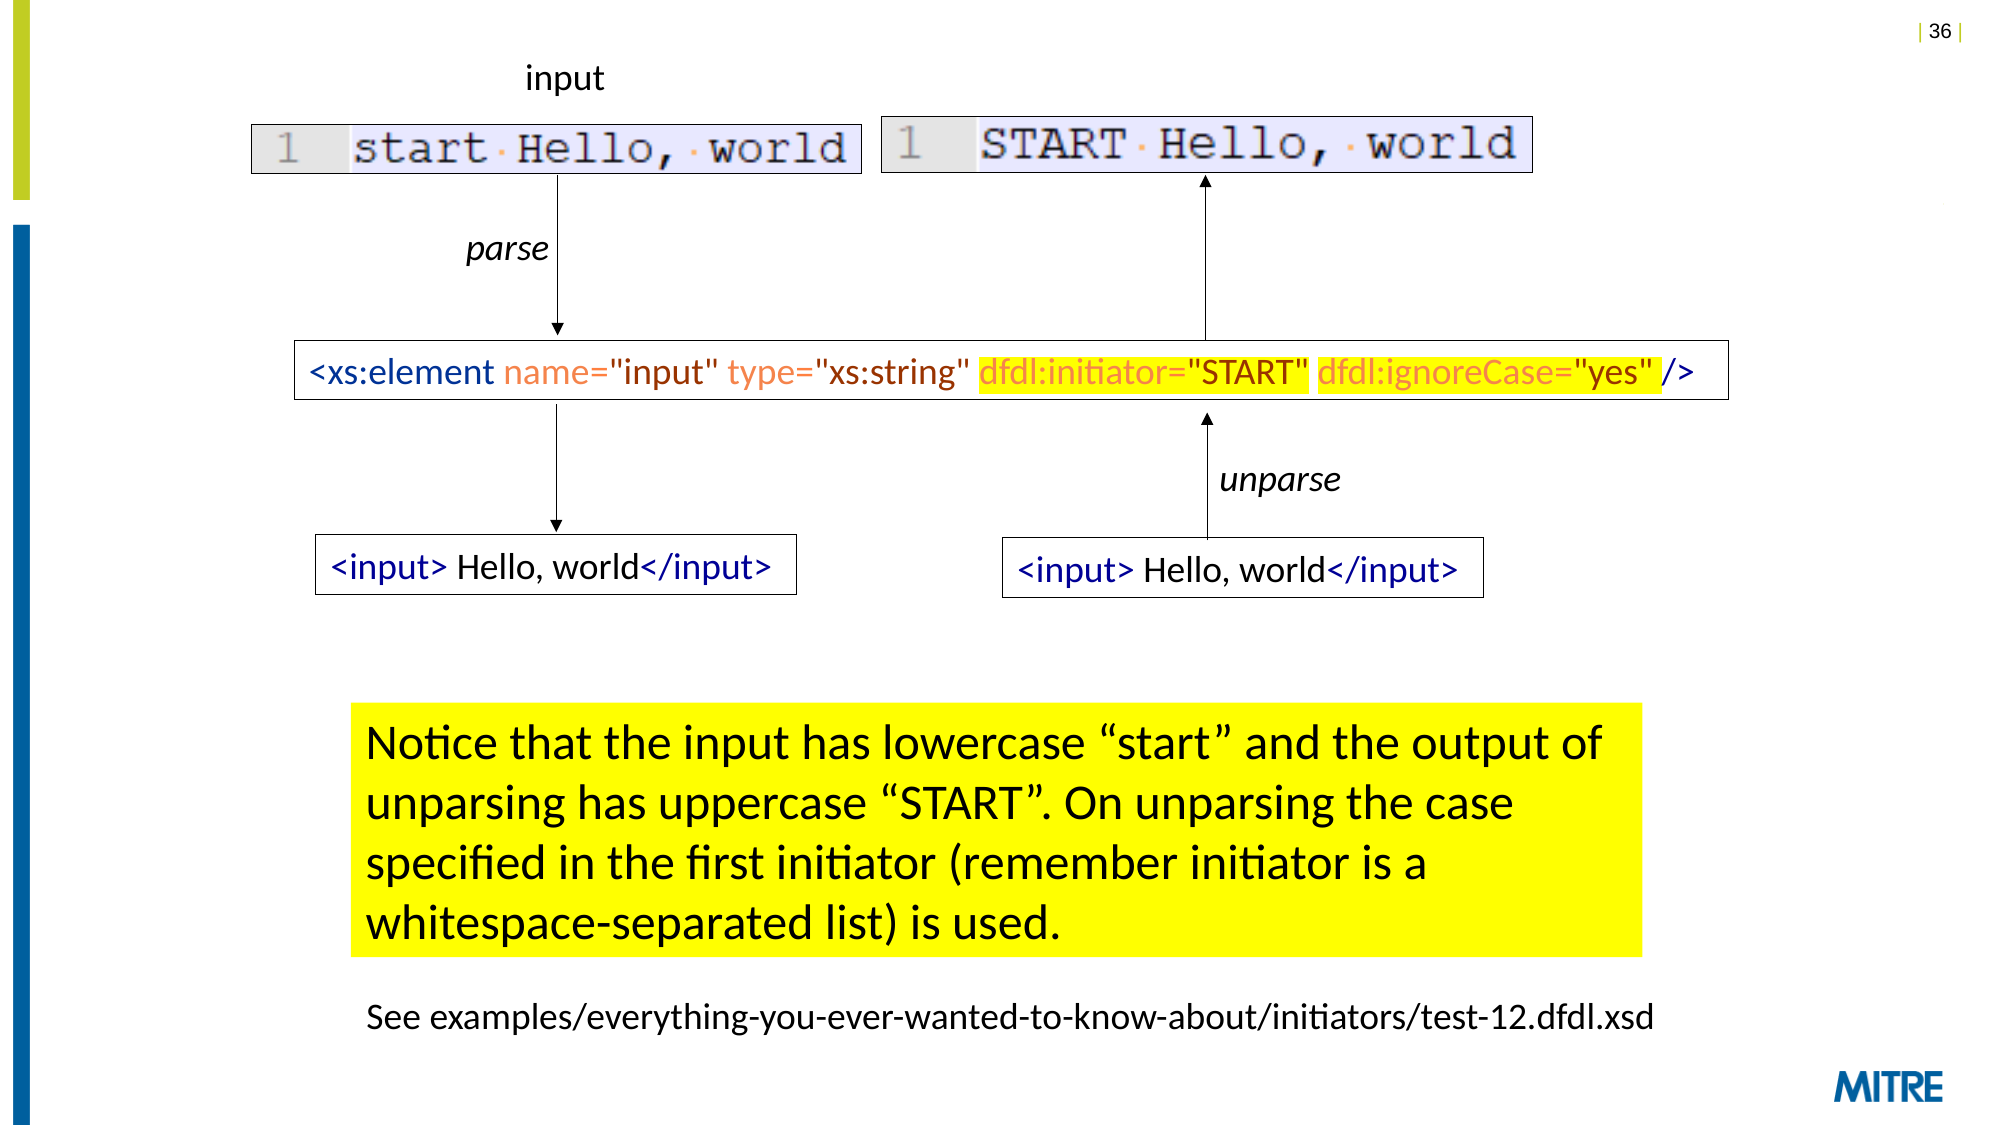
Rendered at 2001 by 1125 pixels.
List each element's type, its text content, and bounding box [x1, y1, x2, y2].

text_box parse [451, 215, 557, 276]
text_box <input> Hello, world</input> [315, 534, 797, 595]
picture [881, 116, 1533, 173]
picture [251, 124, 862, 174]
text_box See examples/everything-you-ever-wanted-to-know-about/initiators/test-12.dfdl.xsd [351, 984, 1671, 1045]
text_box <xs:element name="input" type="xs:string" dfdl:initiator="START" dfdl:ignoreCase="yes" /> [294, 340, 1729, 400]
text_box input [510, 45, 621, 106]
text_box parse [558, 215, 565, 276]
text_box Notice that the input has lowercase “start” and the output of unparsing has uppercase “START”. On unparsing the case specified in the first initiator (remember initiator is a whitespace-separated list) is used. [350, 702, 1643, 958]
picture [1834, 1068, 1945, 1109]
text_box <input> Hello, world</input> [1002, 537, 1484, 598]
text_box unparse [1208, 446, 1357, 507]
